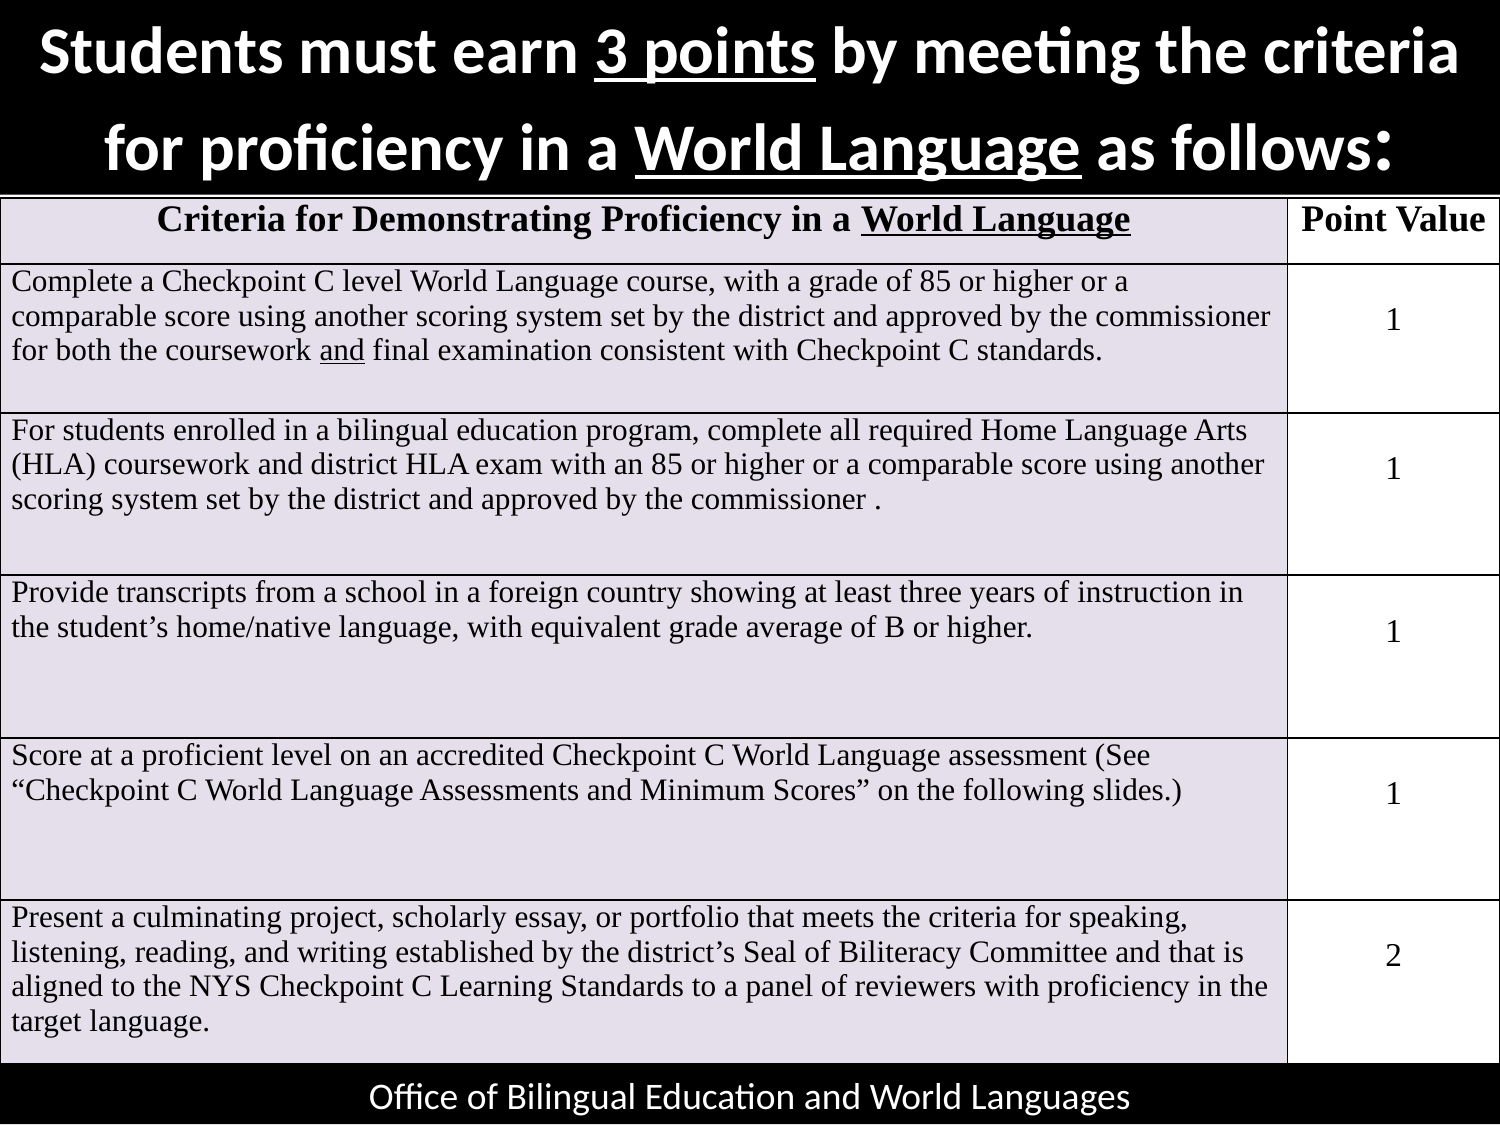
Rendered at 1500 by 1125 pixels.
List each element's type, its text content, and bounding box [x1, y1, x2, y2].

table_cell Present a culminating project, scholarly essay, or portfolio that meets the criteria for speaking, listening, reading, and writing established by the district’s Seal of Biliteracy Committee and that is aligned to the NYS Checkpoint C Learning Standards to a panel of reviewers with proficiency in the target language. [1, 901, 1287, 1063]
table_cell Complete a Checkpoint C level World Language course, with a grade of 85 or higher or a comparable score using another scoring system set by the district and approved by the commissioner for both the coursework and final examination consistent with Checkpoint C standards. [1, 265, 1287, 412]
table_cell 1 [1288, 576, 1499, 737]
text_box Office of Bilingual Education and World Languages [0, 1065, 1500, 1125]
table_cell 1 [1288, 414, 1499, 574]
table_cell For students enrolled in a bilingual education program, complete all required Home Language Arts (HLA) coursework and district HLA exam with an 85 or higher or a comparable score using another scoring system set by the district and approved by the commissioner . [1, 414, 1287, 574]
text_box Students must earn 3 points by meeting the criteria for proficiency in a World Language as follows: [0, 0, 1500, 195]
table_cell Score at a proficient level on an accredited Checkpoint C World Language assessment (See “Checkpoint C World Language Assessments and Minimum Scores” on the following slides.) [1, 739, 1287, 899]
table_header Criteria for Demonstrating Proficiency in a World Language [1, 199, 1287, 263]
table_cell 2 [1288, 901, 1499, 1063]
table_header Point Value [1288, 199, 1499, 263]
table_cell 1 [1288, 265, 1499, 412]
table_cell 1 [1288, 739, 1499, 899]
table_cell Provide transcripts from a school in a foreign country showing at least three years of instruction in the student’s home/native language, with equivalent grade average of B or higher. [1, 576, 1287, 737]
